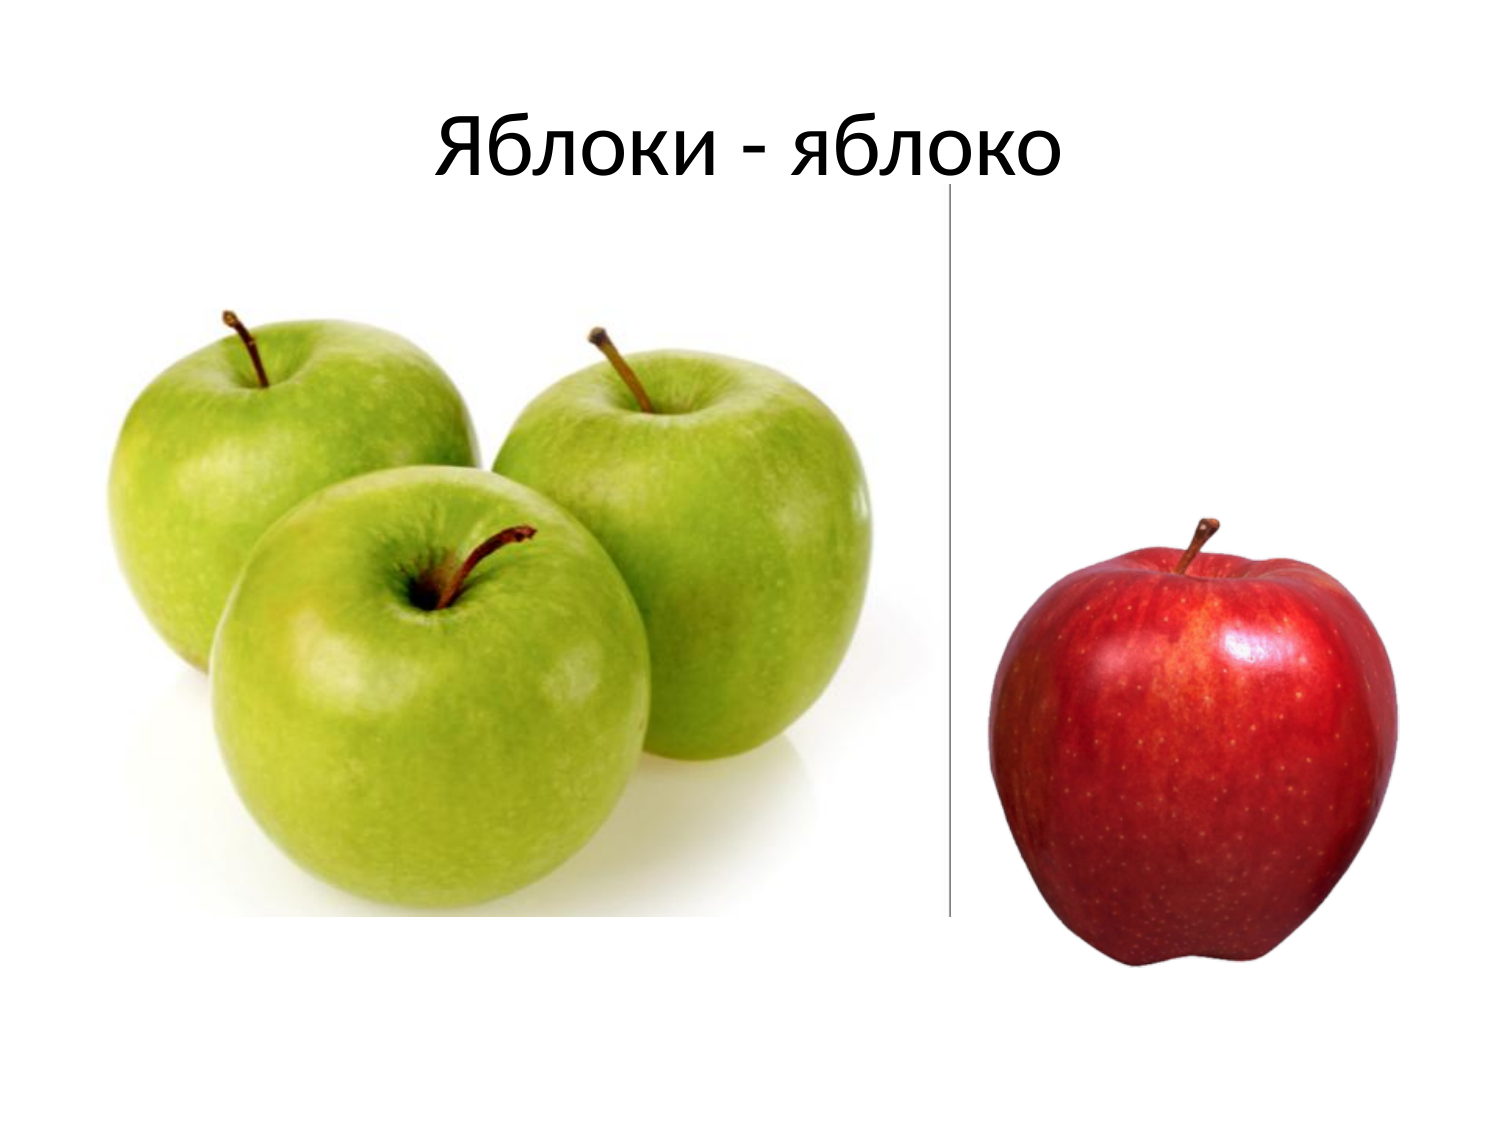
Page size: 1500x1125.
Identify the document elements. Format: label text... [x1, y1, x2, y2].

title Яблоки - яблоко [75, 45, 1425, 233]
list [926, 503, 1459, 1036]
picture [76, 184, 951, 918]
